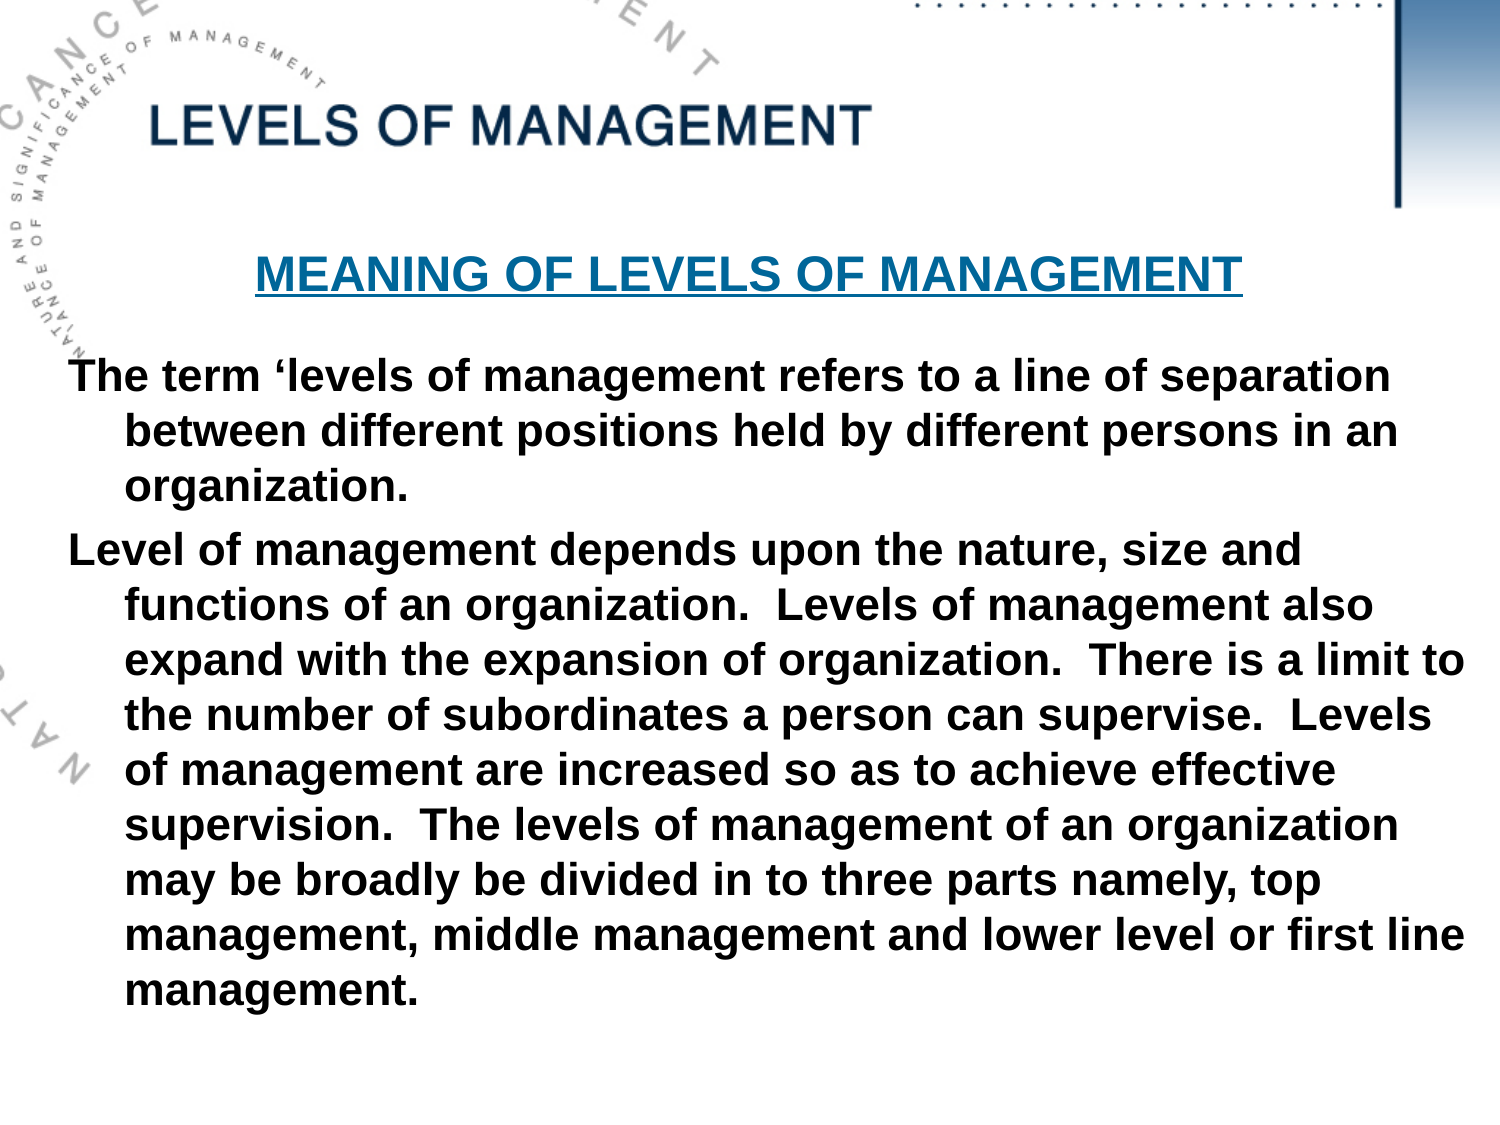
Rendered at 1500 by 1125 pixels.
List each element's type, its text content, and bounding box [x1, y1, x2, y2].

text_box MEANING OF LEVELS OF MANAGEMENT [206, 233, 1306, 338]
picture [0, 0, 1500, 1125]
text_box The term ‘levels of management refers to a line of separation between different positions held by different persons in an organization. Level of management depends upon the nature, size and functions of an organization. Levels of management also expand with the expansion of organization. There is a limit to the number of subordinates a person can supervise. Levels of management are increased so as to achieve effective supervision. The levels of management of an organization may be broadly be divided in to three parts namely, top management, middle management and lower level or first line management. [53, 338, 1495, 1094]
